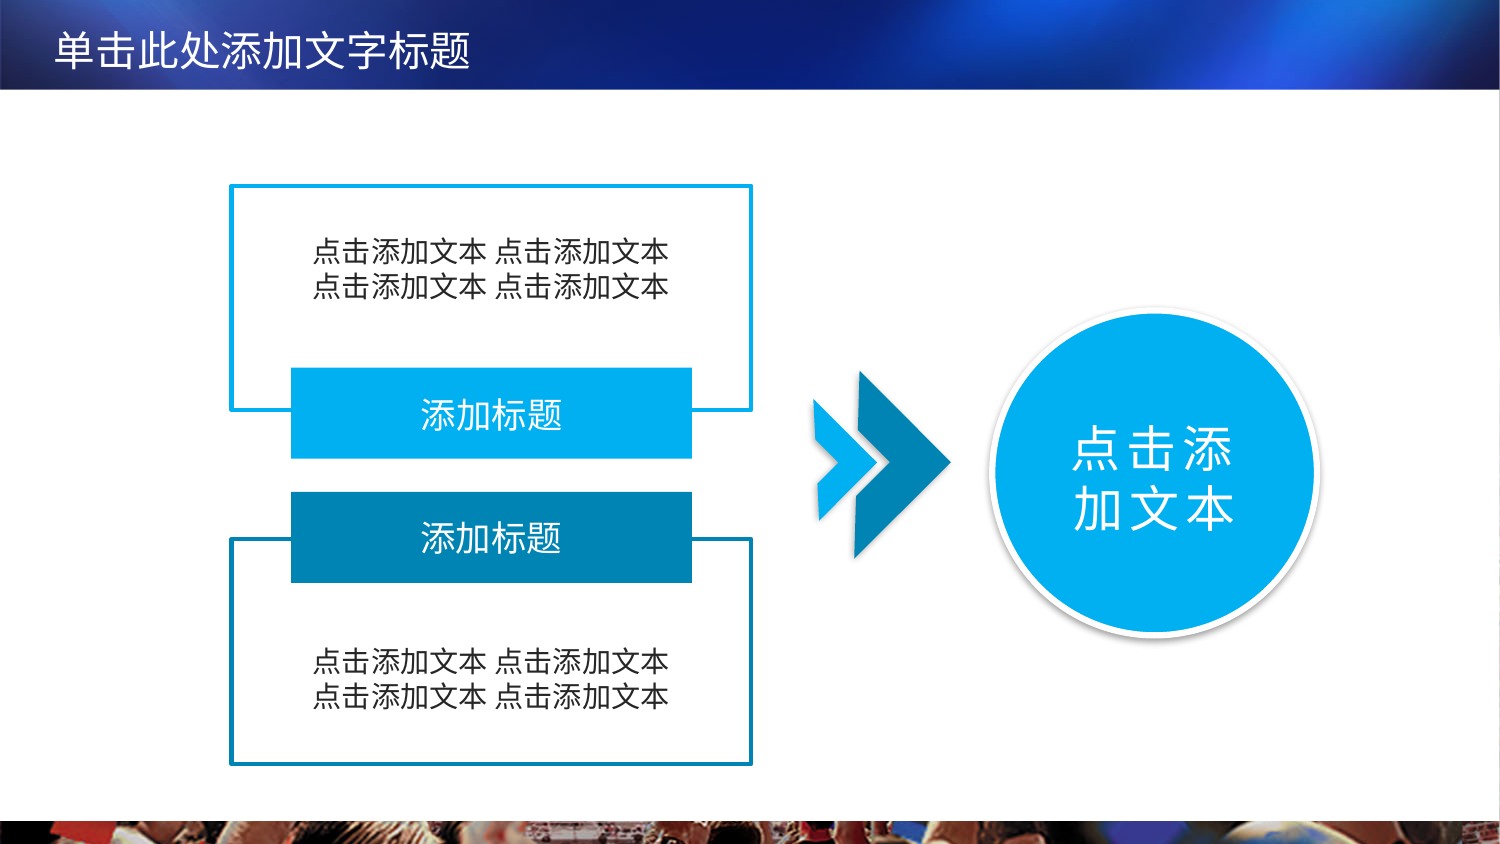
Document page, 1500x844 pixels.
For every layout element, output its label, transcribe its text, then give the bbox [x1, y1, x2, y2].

text_box [813, 398, 878, 521]
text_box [290, 491, 693, 584]
text_box [229, 537, 753, 766]
picture [0, 0, 1500, 89]
text_box [854, 370, 951, 559]
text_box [991, 310, 1318, 636]
text_box 点击添加文本 点击添加文本 点击添加文本 点击添加文本 [236, 226, 747, 311]
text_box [290, 367, 693, 459]
text_box 点击添加文本 点击添加文本 点击添加文本 点击添加文本 [250, 635, 733, 721]
text_box [229, 184, 753, 412]
picture [0, 821, 1500, 844]
